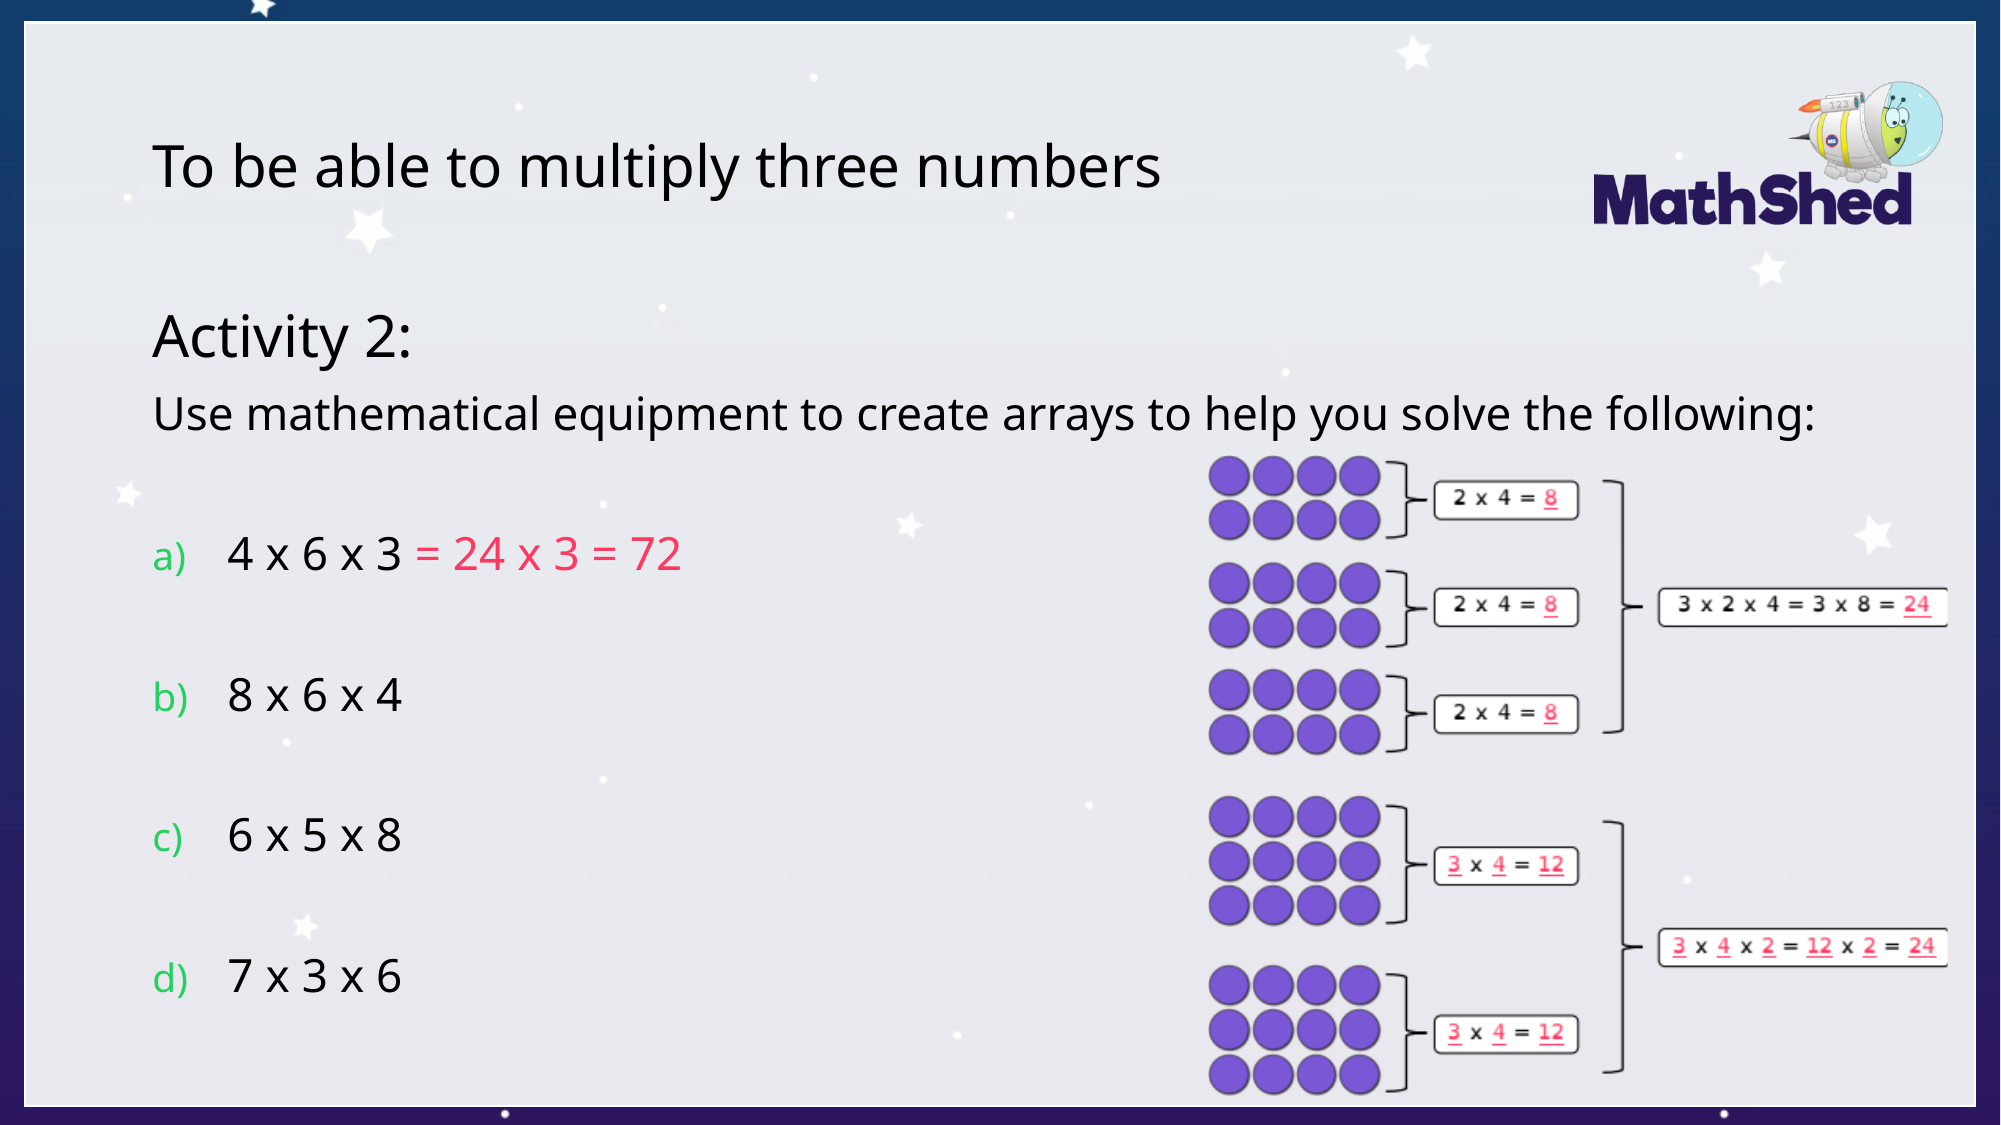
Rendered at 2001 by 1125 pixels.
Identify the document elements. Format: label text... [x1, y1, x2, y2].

list Activity 2: Use mathematical equipment to create arrays to help you solve the following: 4 x 6 x 3 = 24 x 3 = 72 8 x 6 x 4 6 x 5 x 8 7 x 3 x 6 [137, 299, 1863, 1014]
title To be able to multiply three numbers [137, 59, 1578, 278]
picture [0, 0, 2001, 1125]
text_box [1496, 387, 1648, 454]
